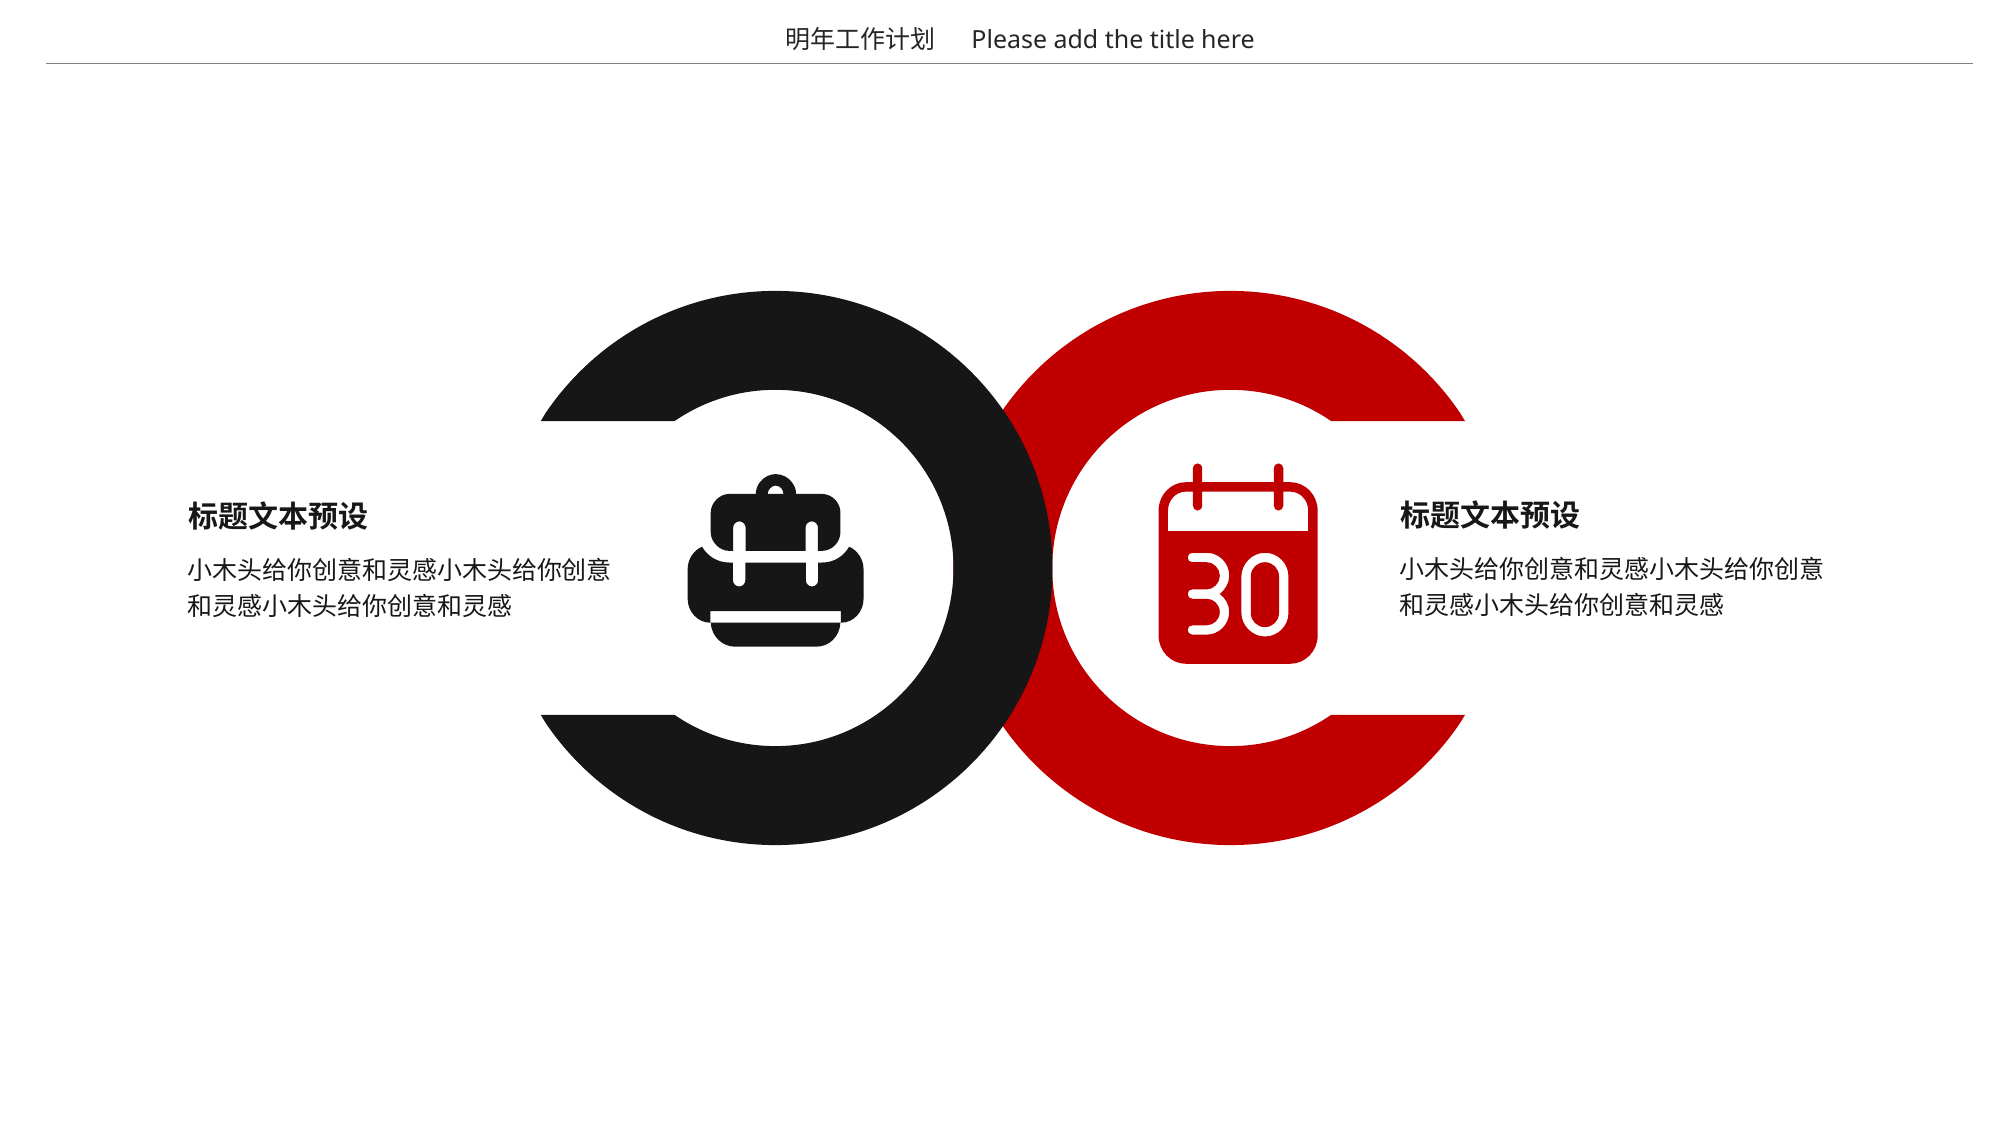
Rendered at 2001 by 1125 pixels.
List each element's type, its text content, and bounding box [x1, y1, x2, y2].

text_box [1053, 290, 1466, 846]
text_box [540, 290, 1053, 846]
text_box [46, 15, 1974, 64]
text_box 标题文本预设 [1466, 489, 1744, 540]
text_box 小木头给你创意和灵感小木头给你创意和灵感小木头给你创意和灵感 [1466, 540, 1855, 621]
text_box 标题文本预设 [173, 489, 532, 541]
text_box 小木头给你创意和灵感小木头给你创意和灵感小木头给你创意和灵感 [172, 540, 540, 622]
